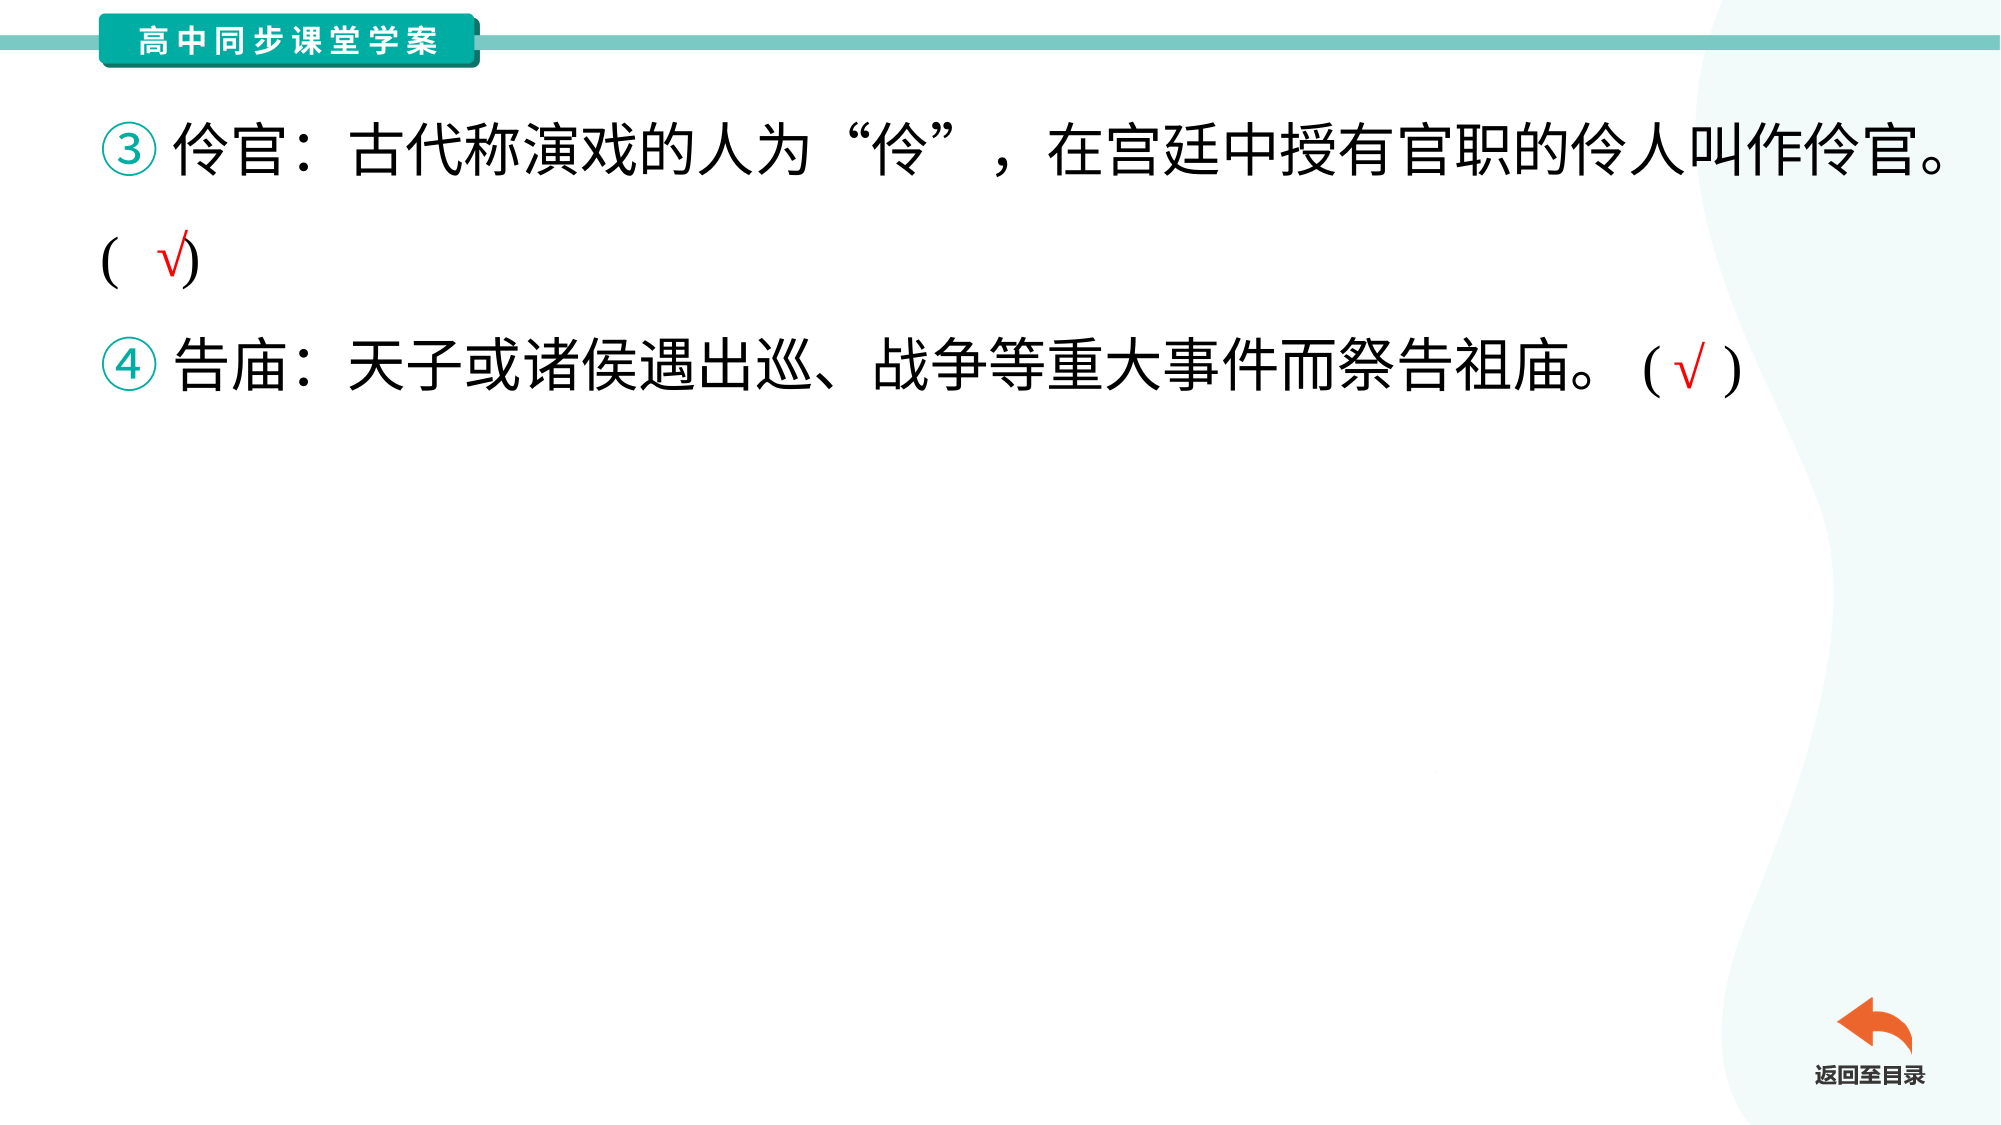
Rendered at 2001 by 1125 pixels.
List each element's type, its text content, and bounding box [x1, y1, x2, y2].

text_box ③伶官：古代称演戏的人为“伶”，在宫廷中授有官职的伶人叫作伶官。 ( ) [100, 76, 1899, 290]
text_box √ [1652, 296, 1727, 401]
text_box √ [135, 184, 210, 289]
text_box ④告庙：天子或诸侯遇出巡、战争等重大事件而祭告祖庙。( ) [100, 296, 1652, 399]
picture [0, 0, 2000, 1125]
text_box ④告庙：天子或诸侯遇出巡、战争等重大事件而祭告祖庙。( ) [1727, 296, 1899, 399]
